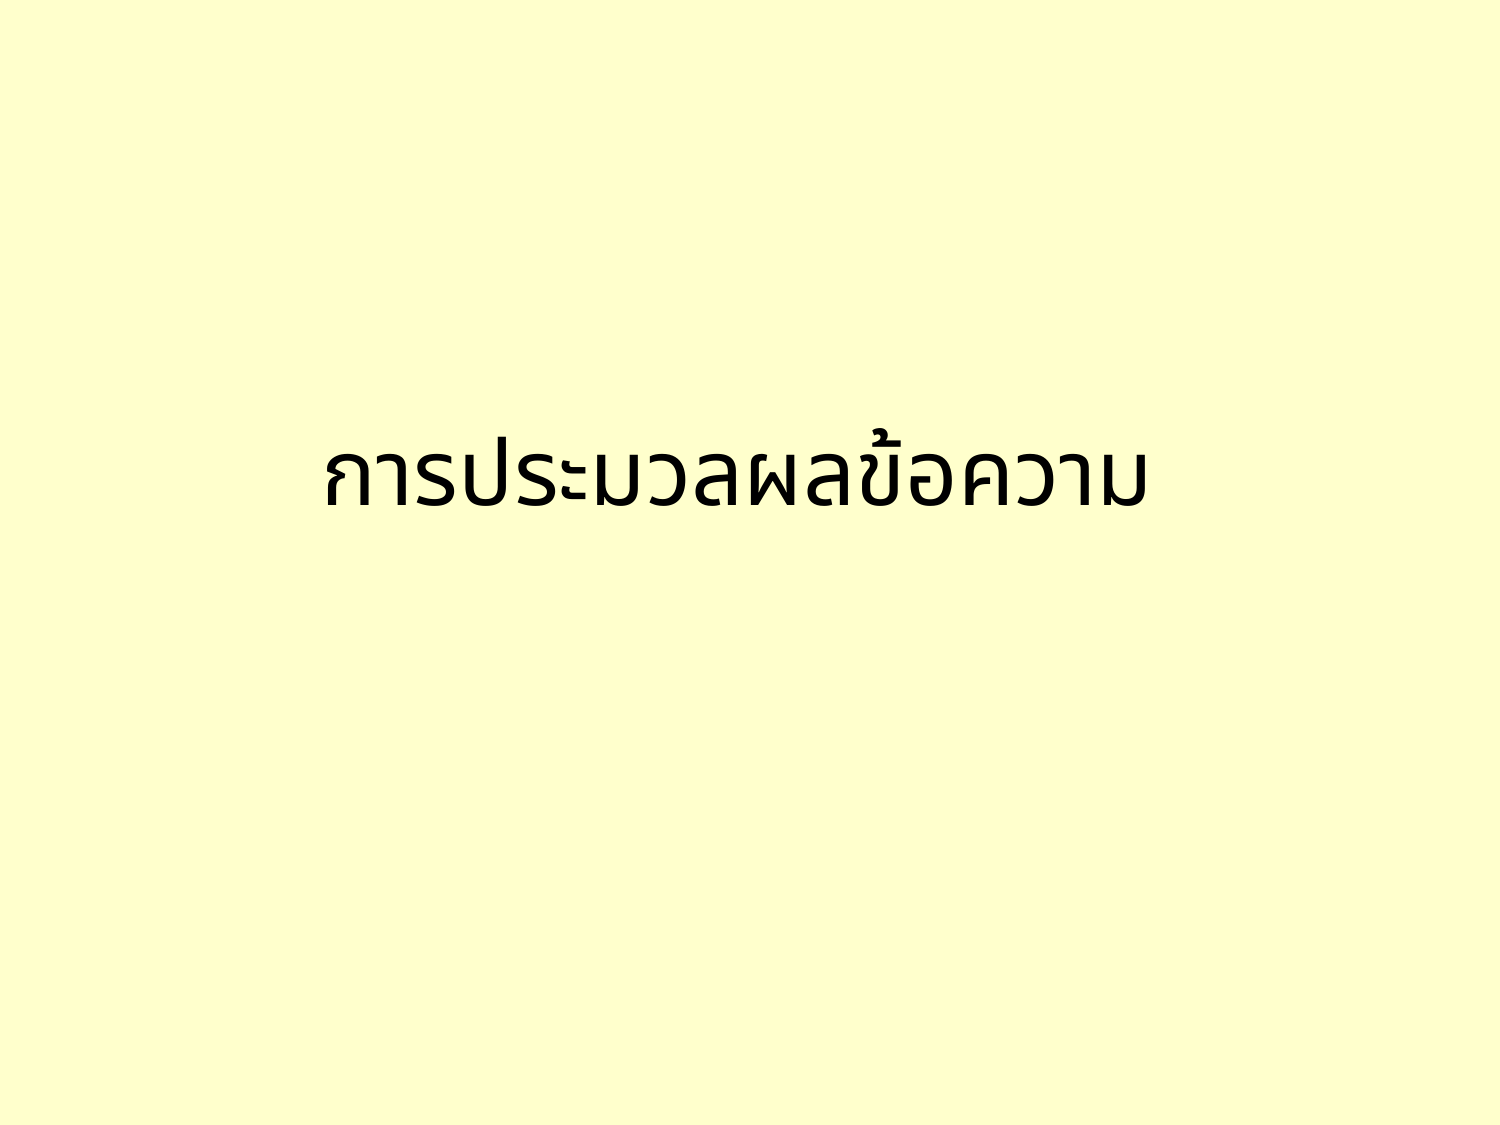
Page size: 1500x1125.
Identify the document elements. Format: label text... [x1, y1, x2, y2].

title การประมวลผลข้อความ [112, 374, 1388, 563]
